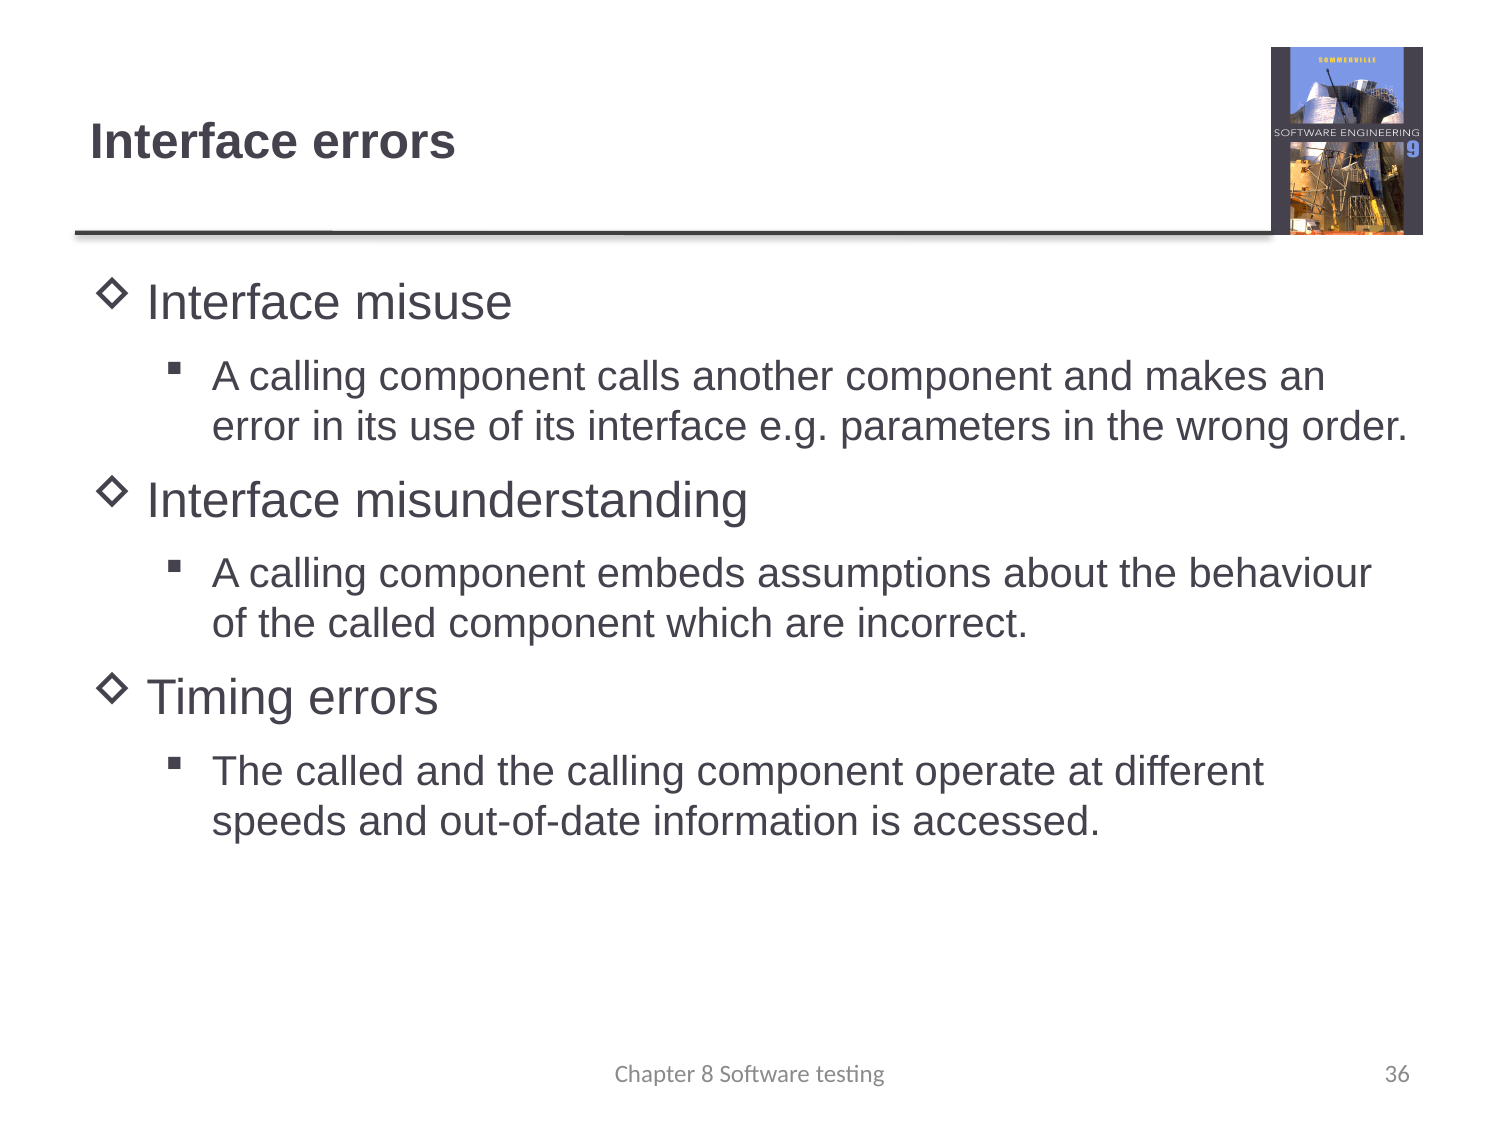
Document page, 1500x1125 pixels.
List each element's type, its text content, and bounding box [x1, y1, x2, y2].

slide_number 36 [1074, 1042, 1425, 1103]
title Interface errors [74, 44, 1272, 233]
footer Chapter 8 Software testing [512, 1042, 988, 1103]
list Interface misuse A calling component calls another component and makes an error in its use of its interface e.g. parameters in the wrong order. Interface misunderstanding A calling component embeds assumptions about the behaviour of the called component which are incorrect. Timing errors The called and the calling component operate at different speeds and out-of-date information is accessed. [75, 262, 1425, 1005]
picture [1272, 47, 1423, 235]
